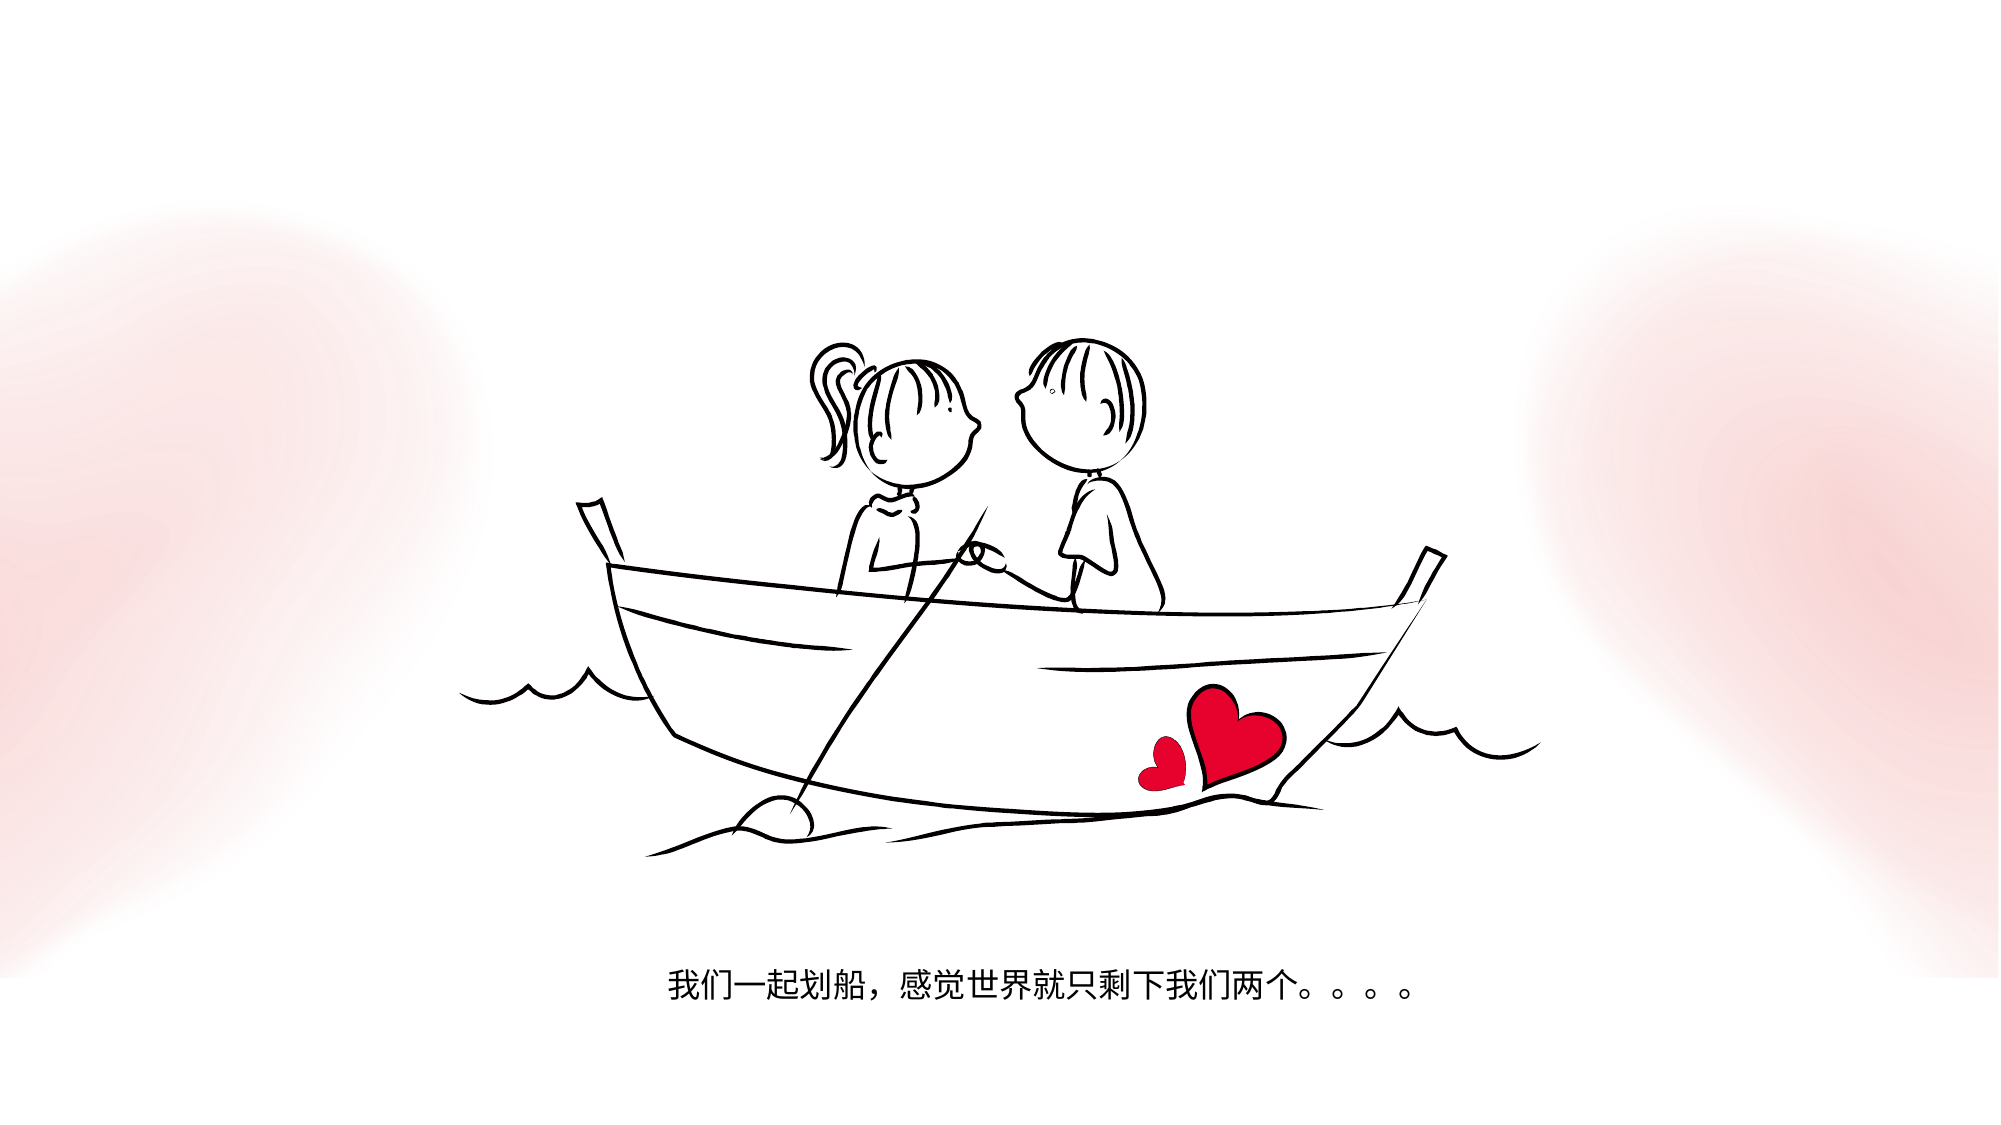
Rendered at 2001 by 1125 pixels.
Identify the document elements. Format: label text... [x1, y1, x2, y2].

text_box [459, 337, 1541, 857]
picture [0, 146, 761, 978]
picture [1359, 146, 1999, 978]
text_box 我们一起划船，感觉世界就只剩下我们两个。。。。 [652, 956, 1496, 1012]
